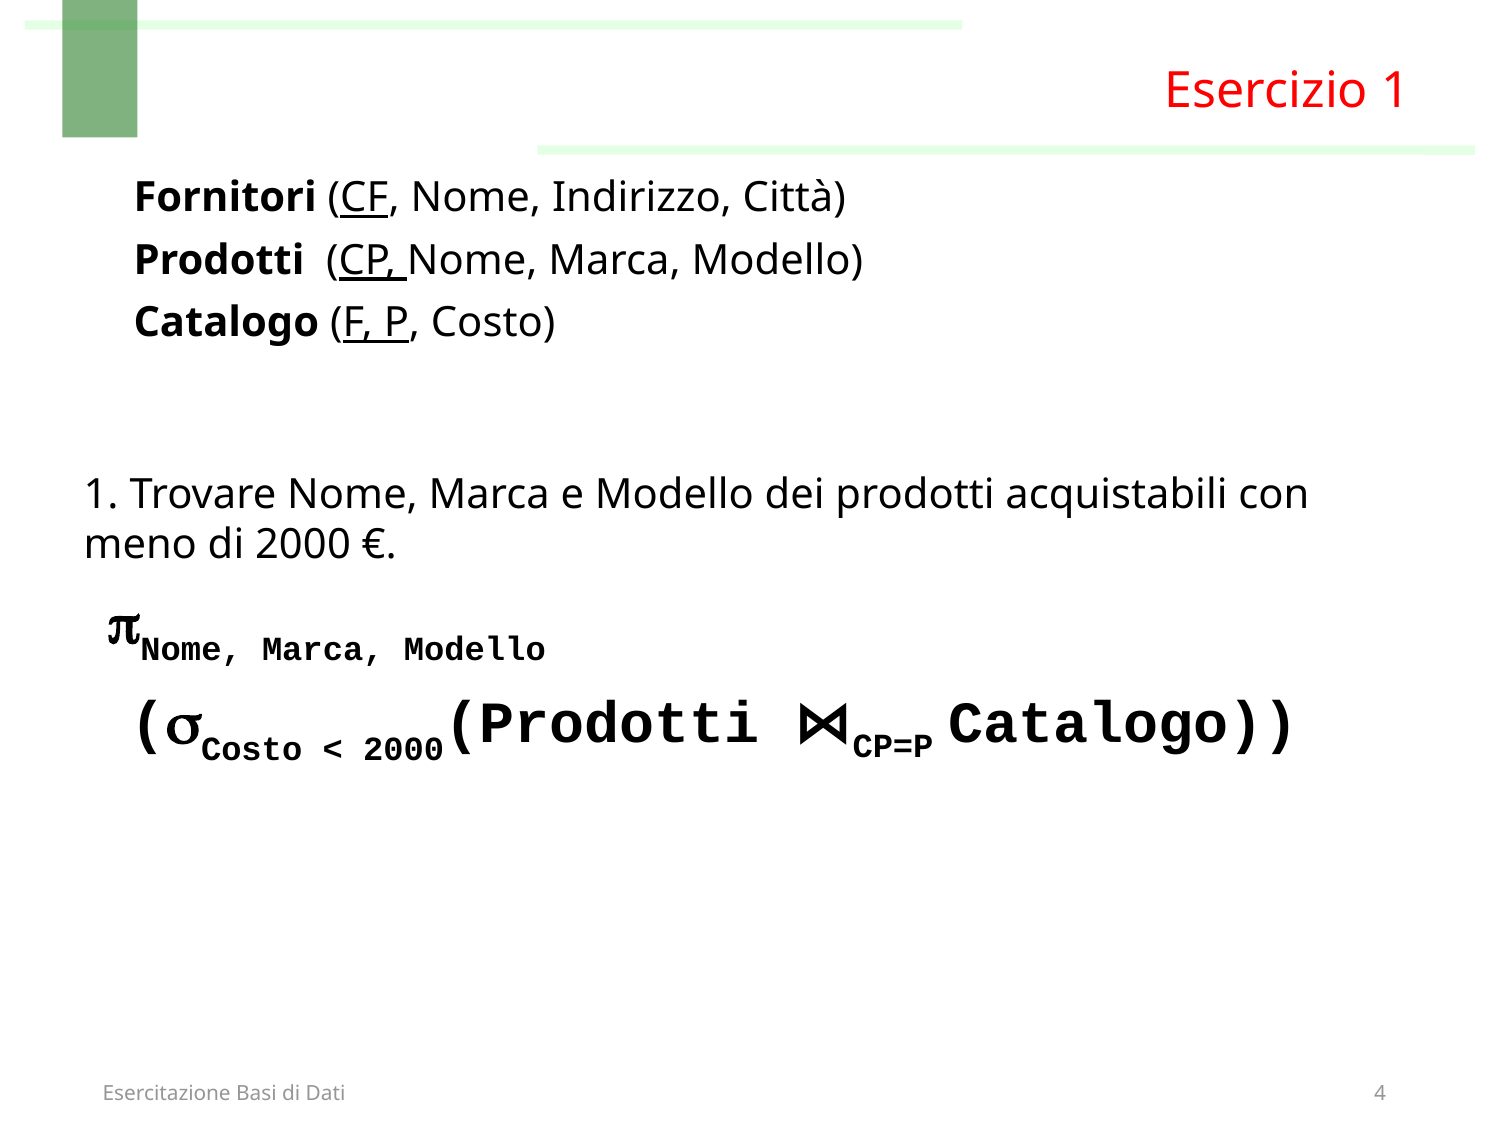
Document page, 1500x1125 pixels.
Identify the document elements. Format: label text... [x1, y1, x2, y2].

text_box 1. Trovare Nome, Marca e Modello dei prodotti acquistabili con meno di 2000 €. Nome, Marca, Modello (Costo < 2000(Prodotti ⋈CP=P Catalogo)) [68, 459, 1432, 775]
title Esercizio 1 [174, 37, 1425, 138]
text_box Fornitori (CF, Nome, Indirizzo, Città) Prodotti (CP, Nome, Marca, Modello) Catalogo (F, P, Costo) [49, 162, 1463, 386]
